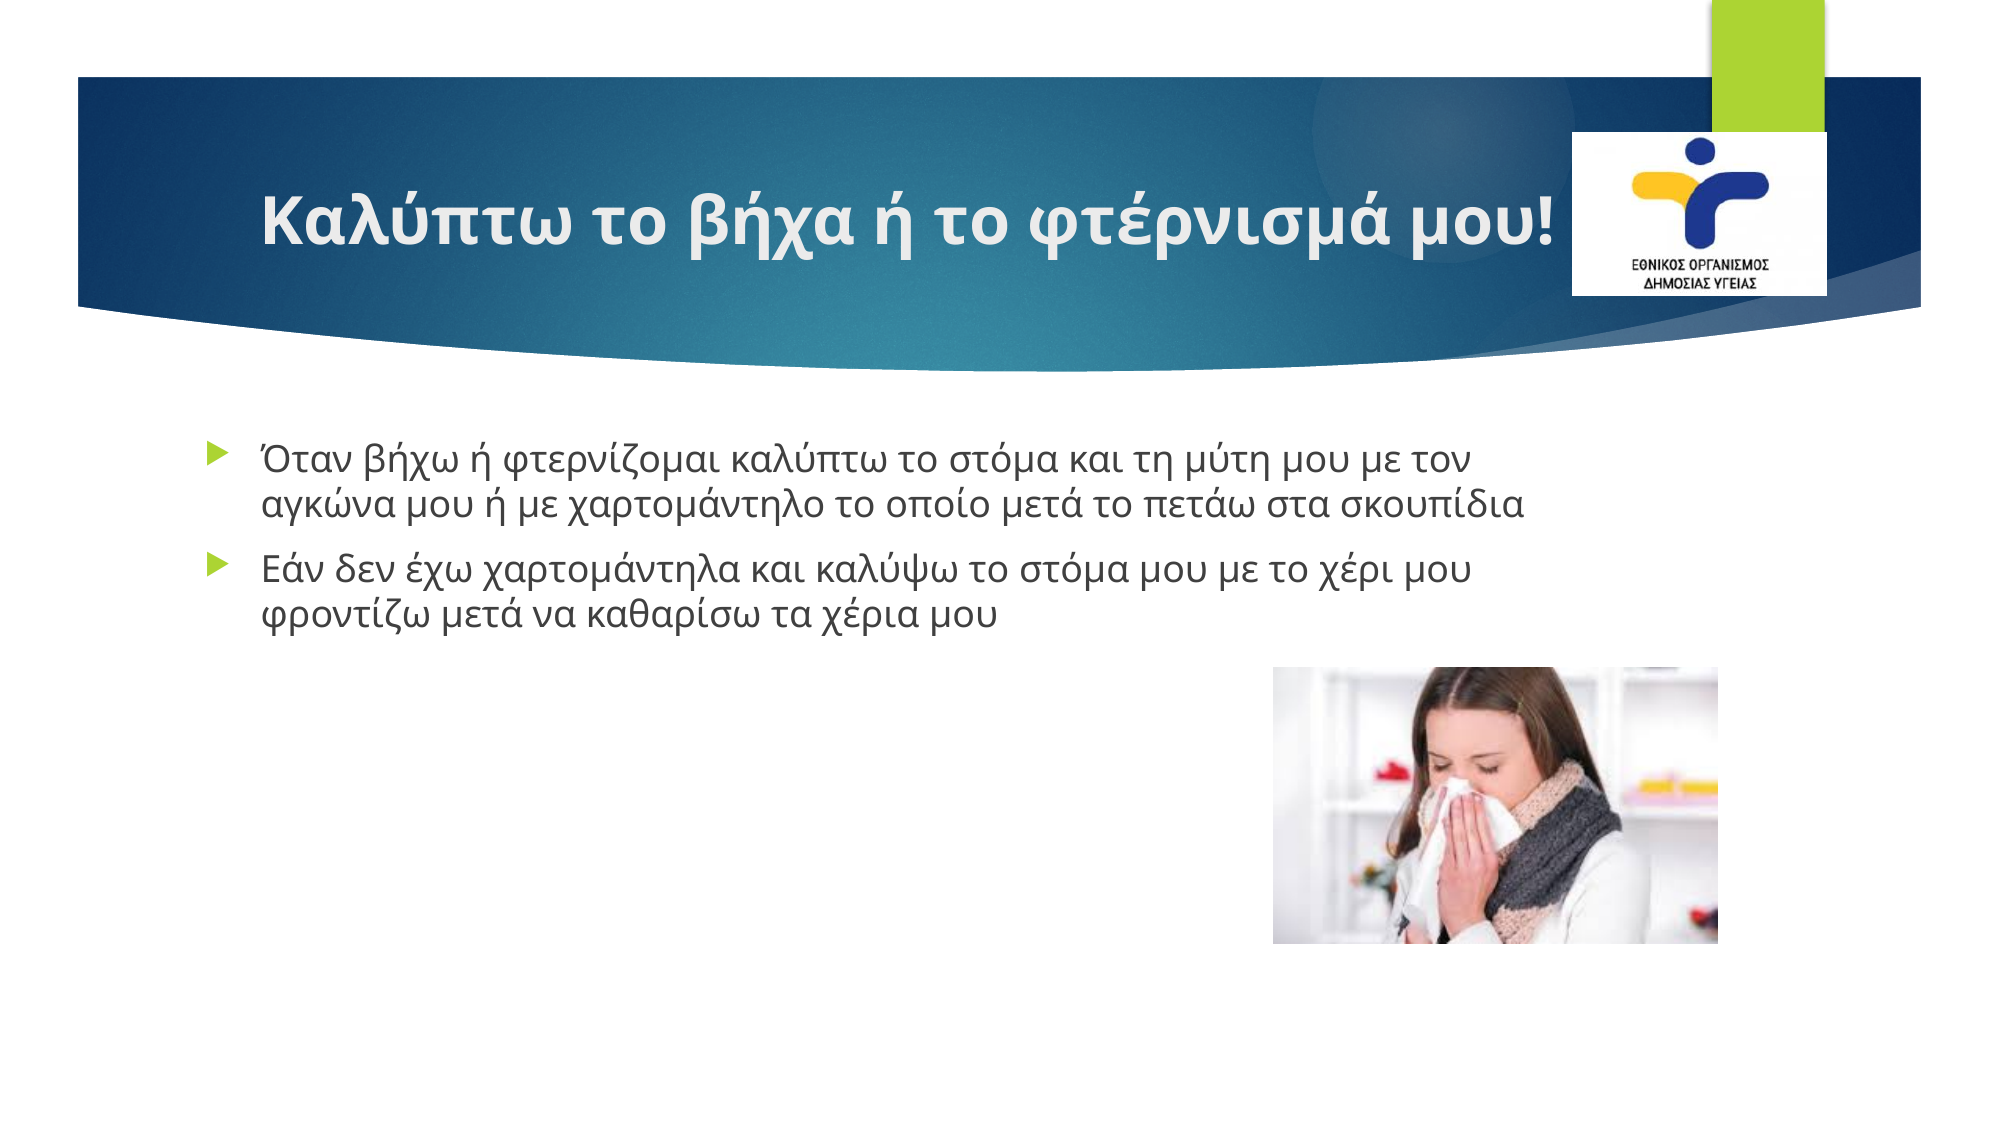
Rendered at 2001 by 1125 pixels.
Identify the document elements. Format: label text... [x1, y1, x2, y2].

picture [1571, 131, 1827, 296]
title Καλύπτω το βήχα ή το φτέρνισμά μου! [189, 159, 1566, 276]
list Όταν βήχω ή φτερνίζομαι καλύπτω το στόμα και τη μύτη μου με τον αγκώνα μου ή με χαρτομάντηλο το οποίο μετά το πετάω στα σκουπίδια Εάν δεν έχω χαρτομάντηλα και καλύψω το στόμα μου με το χέρι μου φροντίζω μετά να καθαρίσω τα χέρια μου [189, 427, 1627, 988]
picture [1273, 667, 1718, 945]
